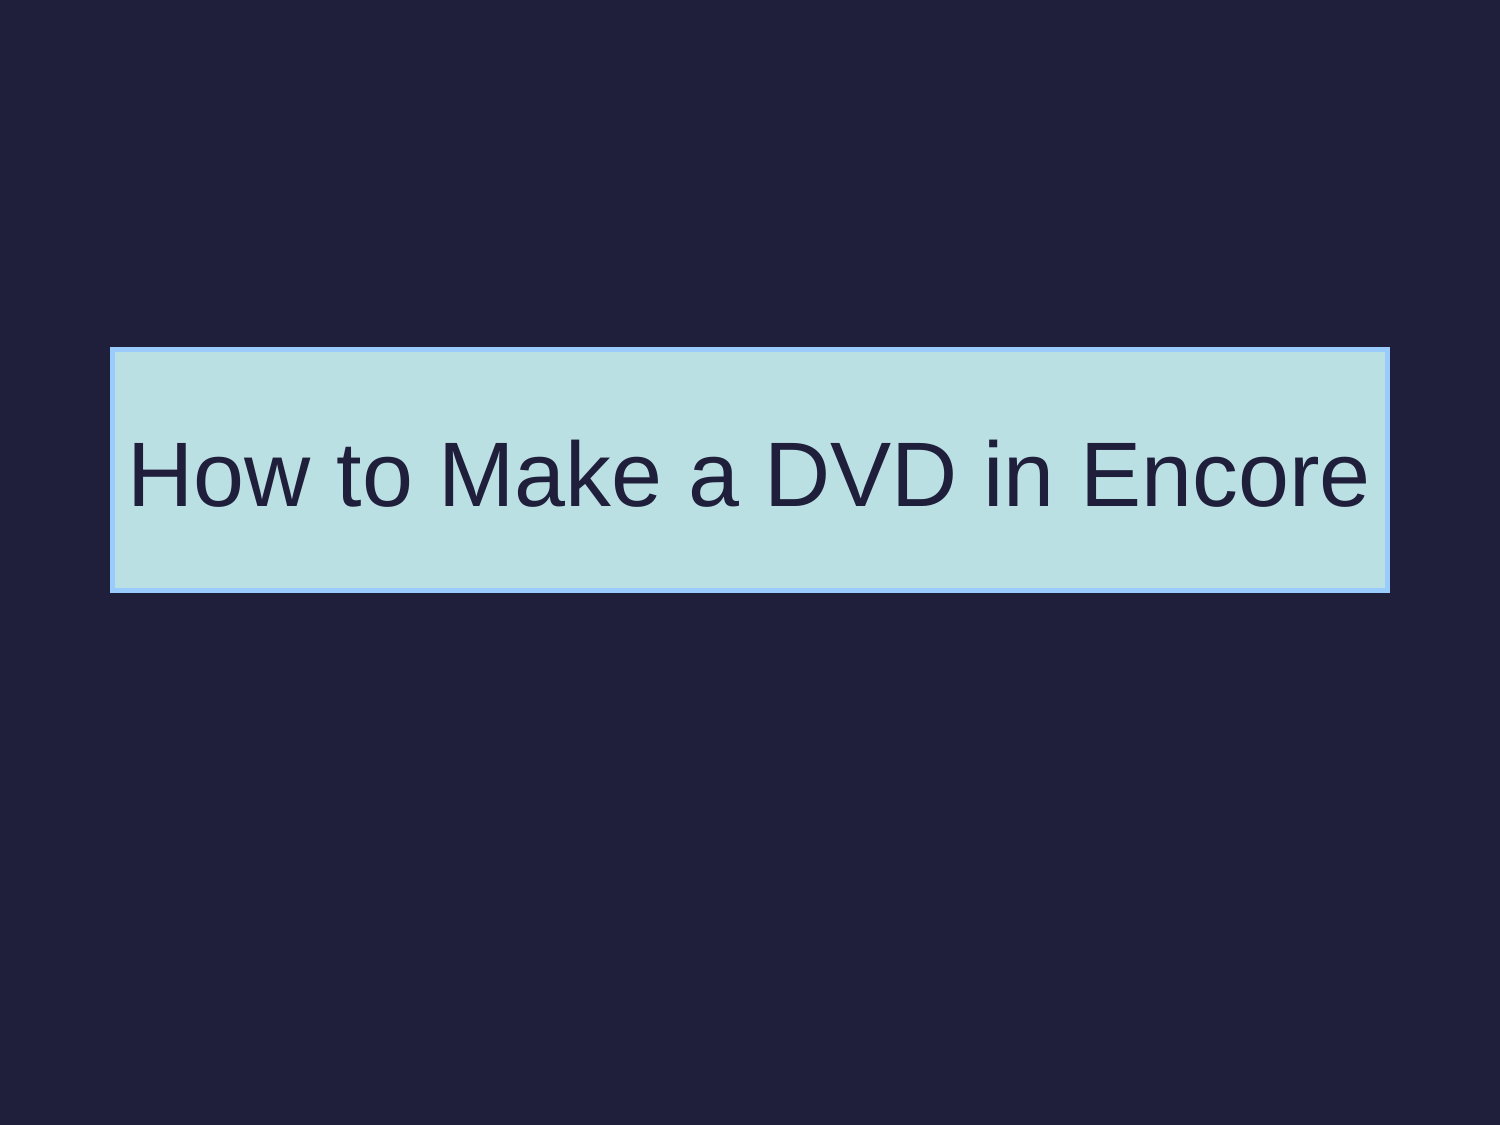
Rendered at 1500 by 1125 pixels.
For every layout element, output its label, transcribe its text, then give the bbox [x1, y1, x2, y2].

title How to Make a DVD in Encore [112, 349, 1388, 591]
